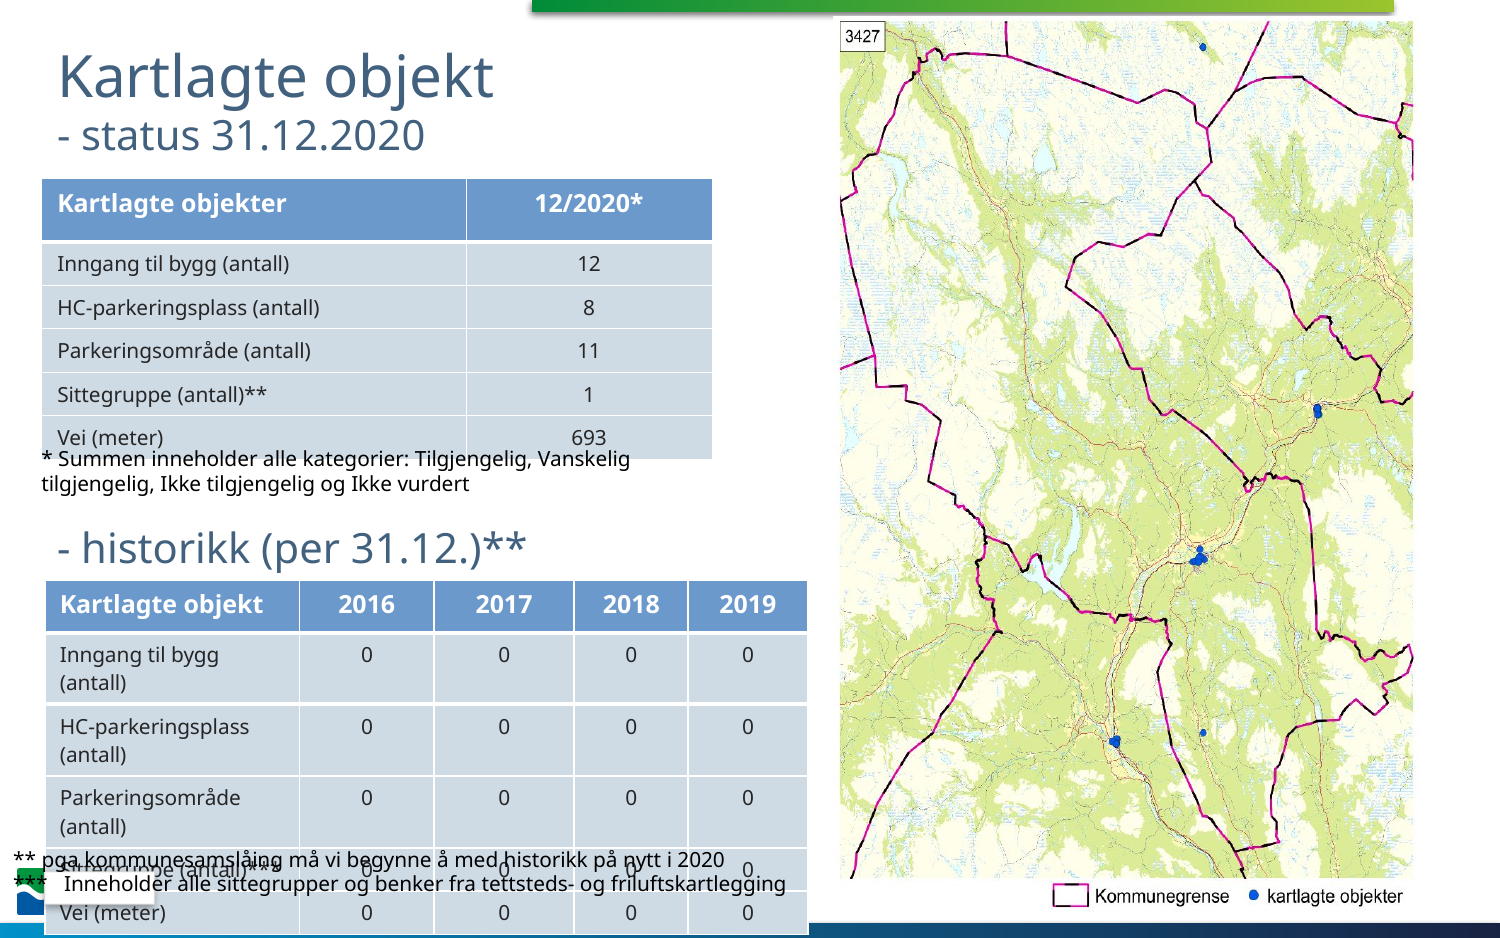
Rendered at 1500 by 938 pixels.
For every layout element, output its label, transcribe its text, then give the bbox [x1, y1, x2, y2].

picture [833, 16, 1419, 913]
table_cell 0 [689, 635, 807, 702]
table_cell 0 [435, 777, 573, 838]
table_header Kartlagte objekter [42, 179, 466, 240]
table_cell 0 [689, 777, 807, 847]
table_cell 0 [575, 635, 687, 702]
table_cell 0 [689, 706, 807, 775]
table_cell Inngang til bygg (antall) [46, 635, 299, 702]
table_cell 11 [467, 329, 712, 372]
table_header 2018 [575, 581, 687, 631]
table_cell Parkeringsområde (antall) [42, 329, 466, 372]
table_cell 0 [435, 904, 573, 934]
table_cell 0 [689, 892, 807, 934]
table_header 12/2020* [467, 179, 712, 240]
table_header 2017 [435, 581, 573, 631]
table_cell 0 [575, 904, 687, 934]
table_cell Parkeringsområde (antall) [46, 777, 299, 838]
text_box ** pga kommunesamslåing må vi begynne å med historikk på nytt i 2020 *** Inneholder alle sittegrupper og benker fra tettsteds- og friluftskartlegging [0, 838, 802, 904]
table_cell Sittegruppe (antall)** [42, 373, 466, 415]
table_cell 0 [300, 635, 433, 702]
table_cell 0 [435, 635, 573, 702]
table_header 2019 [689, 581, 807, 631]
table_cell Vei (meter) [42, 416, 466, 438]
table_cell 693 [467, 416, 712, 459]
table_header Kartlagte objekt [46, 581, 299, 631]
table_cell 0 [300, 777, 433, 838]
table_cell 0 [802, 849, 807, 890]
text_box - historikk (per 31.12.)** [42, 496, 828, 580]
table_cell HC-parkeringsplass (antall) [42, 286, 466, 328]
table_cell Vei (meter) [46, 904, 299, 934]
text_box * Summen inneholder alle kategorier: Tilgjengelig, Vanskelig tilgjengelig, Ikke tilgjengelig og Ikke vurdert [26, 438, 711, 504]
table_cell 0 [300, 904, 433, 934]
table_cell 1 [467, 373, 712, 415]
table_cell 12 [467, 244, 712, 285]
text_box Kartlagte objekt - status 31.12.2020 [42, 24, 828, 167]
table_cell 0 [435, 706, 573, 775]
table_cell 8 [467, 286, 712, 328]
table_cell 0 [575, 706, 687, 775]
table_header 2016 [300, 581, 433, 631]
table_cell 0 [575, 777, 687, 838]
table_cell 0 [300, 706, 433, 775]
table_cell Inngang til bygg (antall) [42, 244, 466, 285]
table_cell HC-parkeringsplass (antall) [46, 706, 299, 775]
